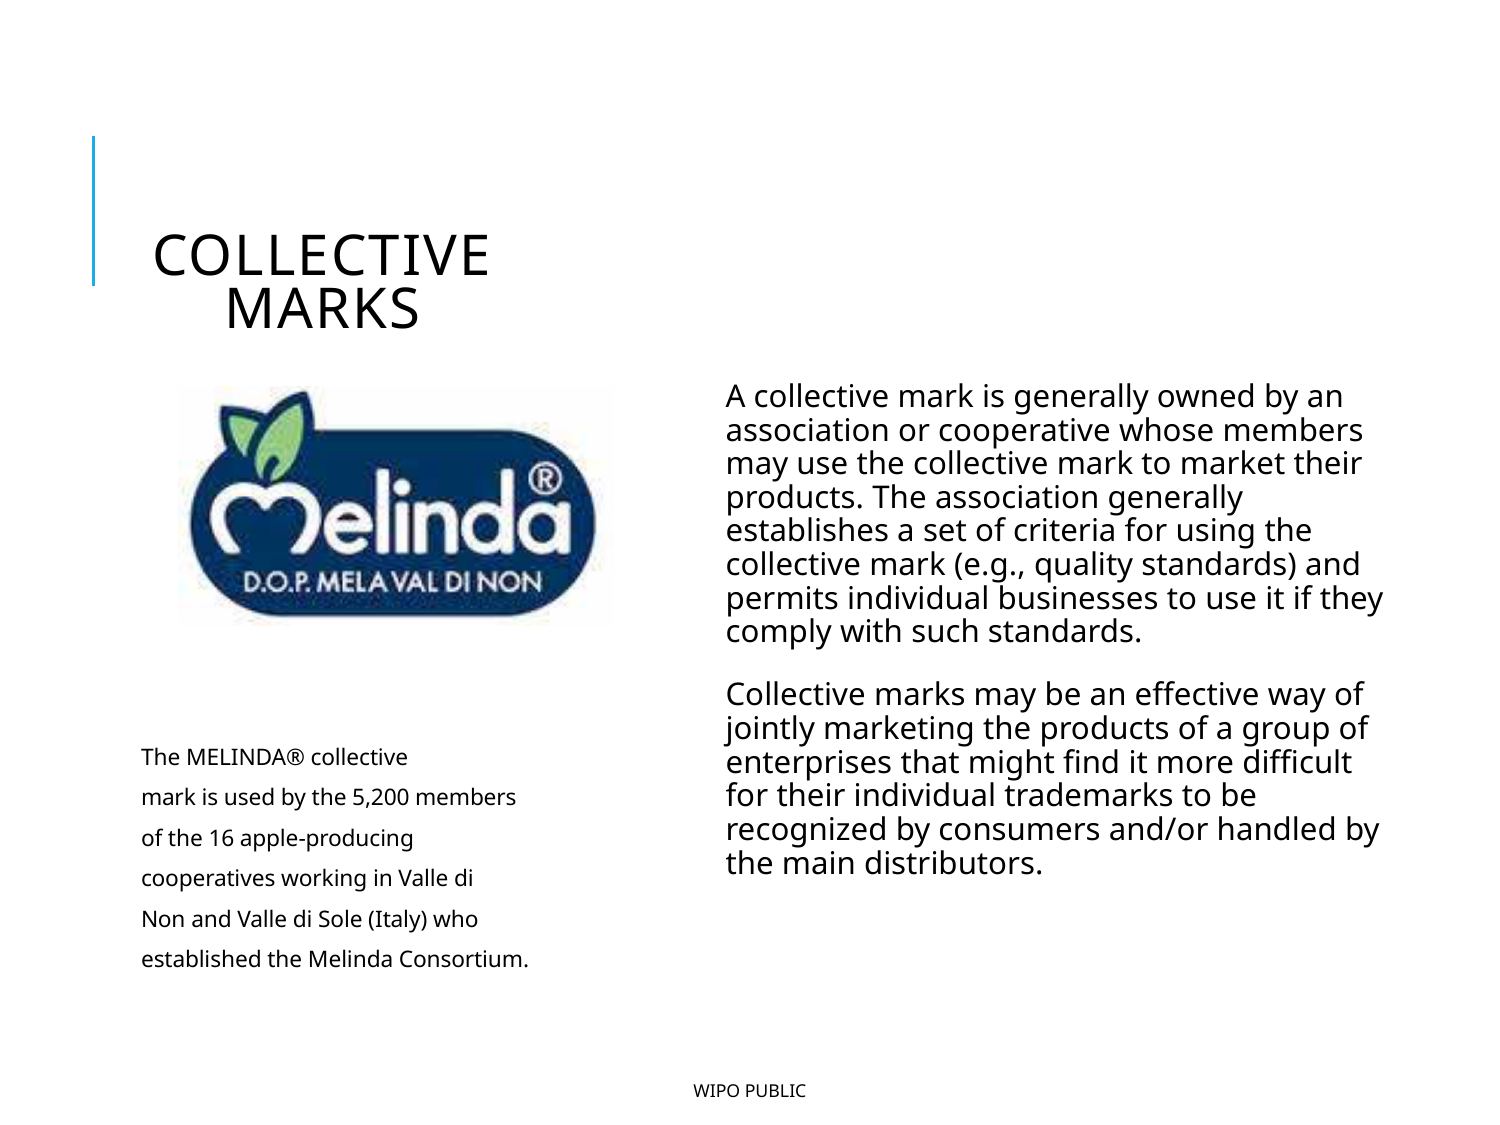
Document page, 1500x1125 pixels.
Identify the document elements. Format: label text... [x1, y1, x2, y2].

list The MELINDA® collective mark is used by the 5,200 members of the 16 apple-producing cooperatives working in Valle di Non and Valle di Sole (Italy) who established the Melinda Consortium. [126, 370, 666, 988]
list A collective mark is generally owned by an association or cooperative whose members may use the collective mark to market their products. The association generally establishes a set of criteria for using the collective mark (e.g., quality standards) and permits individual businesses to use it if they comply with such standards. Collective marks may be an effective way of jointly marketing the products of a group of enterprises that might find it more difficult for their individual trademarks to be recognized by consumers and/or handled by the main distributors. [703, 372, 1402, 880]
picture [178, 385, 614, 627]
title Collective marks [126, 198, 519, 370]
